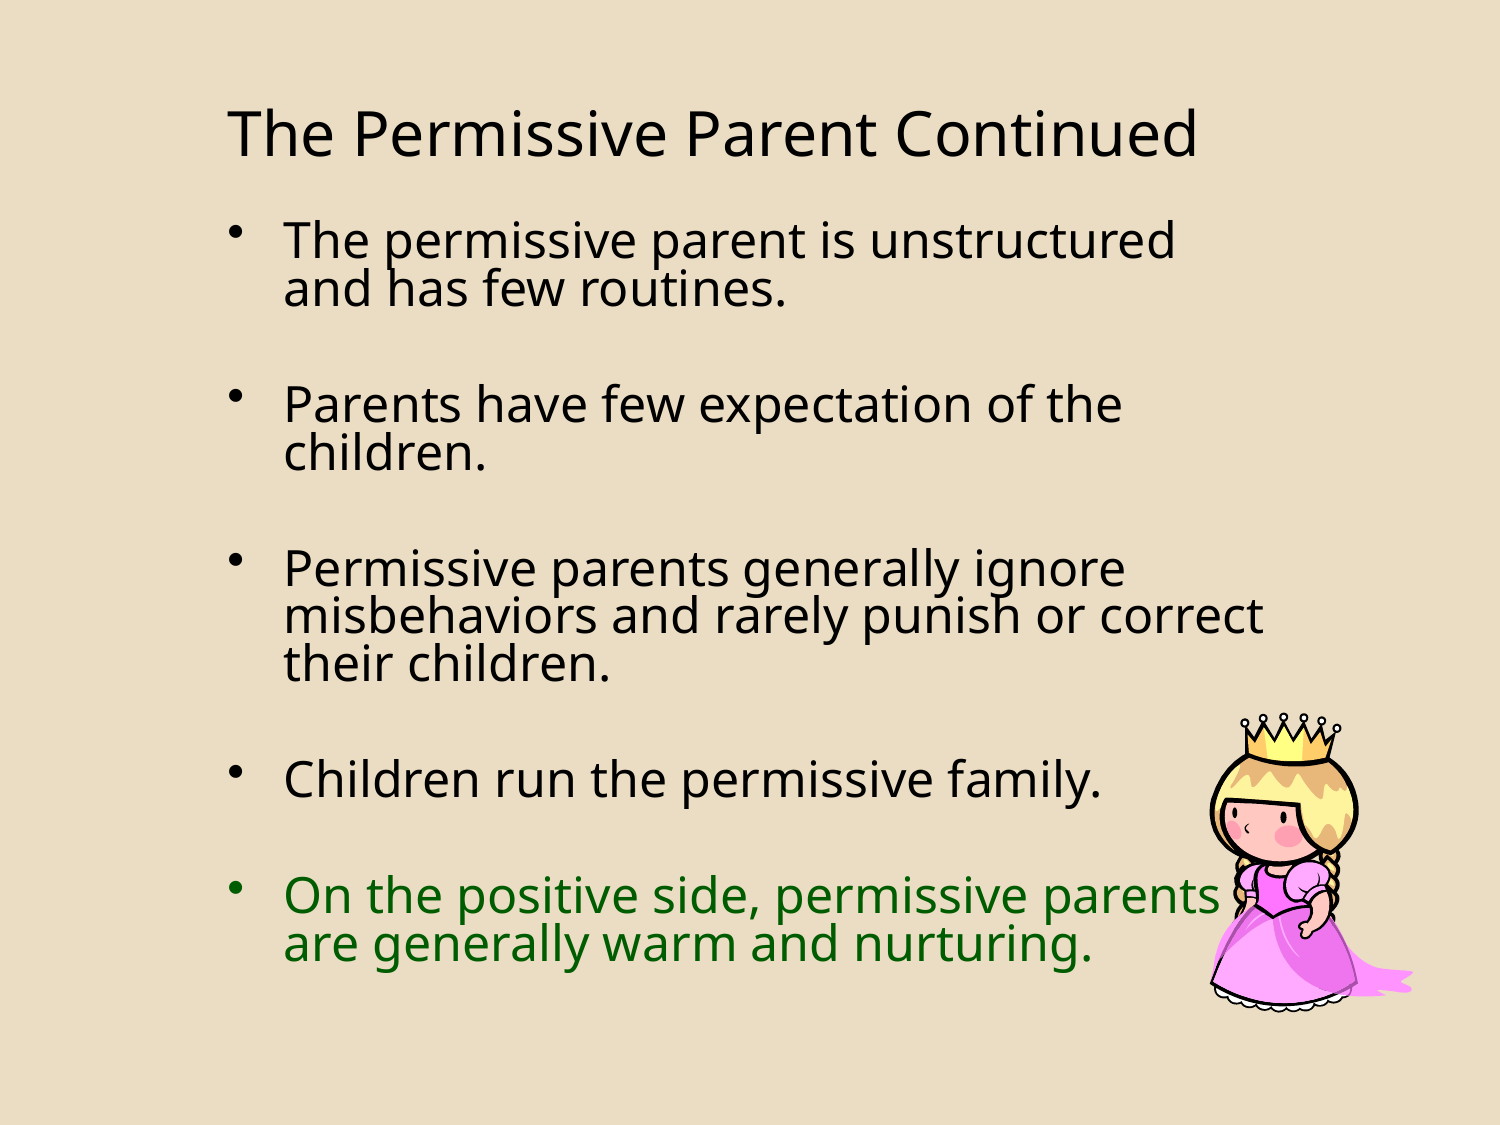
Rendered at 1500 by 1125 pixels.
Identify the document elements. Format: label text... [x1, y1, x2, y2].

list The permissive parent is unstructured and has few routines. Parents have few expectation of the children. Permissive parents generally ignore misbehaviors and rarely punish or correct their children. Children run the permissive family. On the positive side, permissive parents are generally warm and nurturing. [212, 212, 1288, 1038]
title The Permissive Parent Continued [212, 74, 1238, 188]
picture [1199, 712, 1419, 1019]
